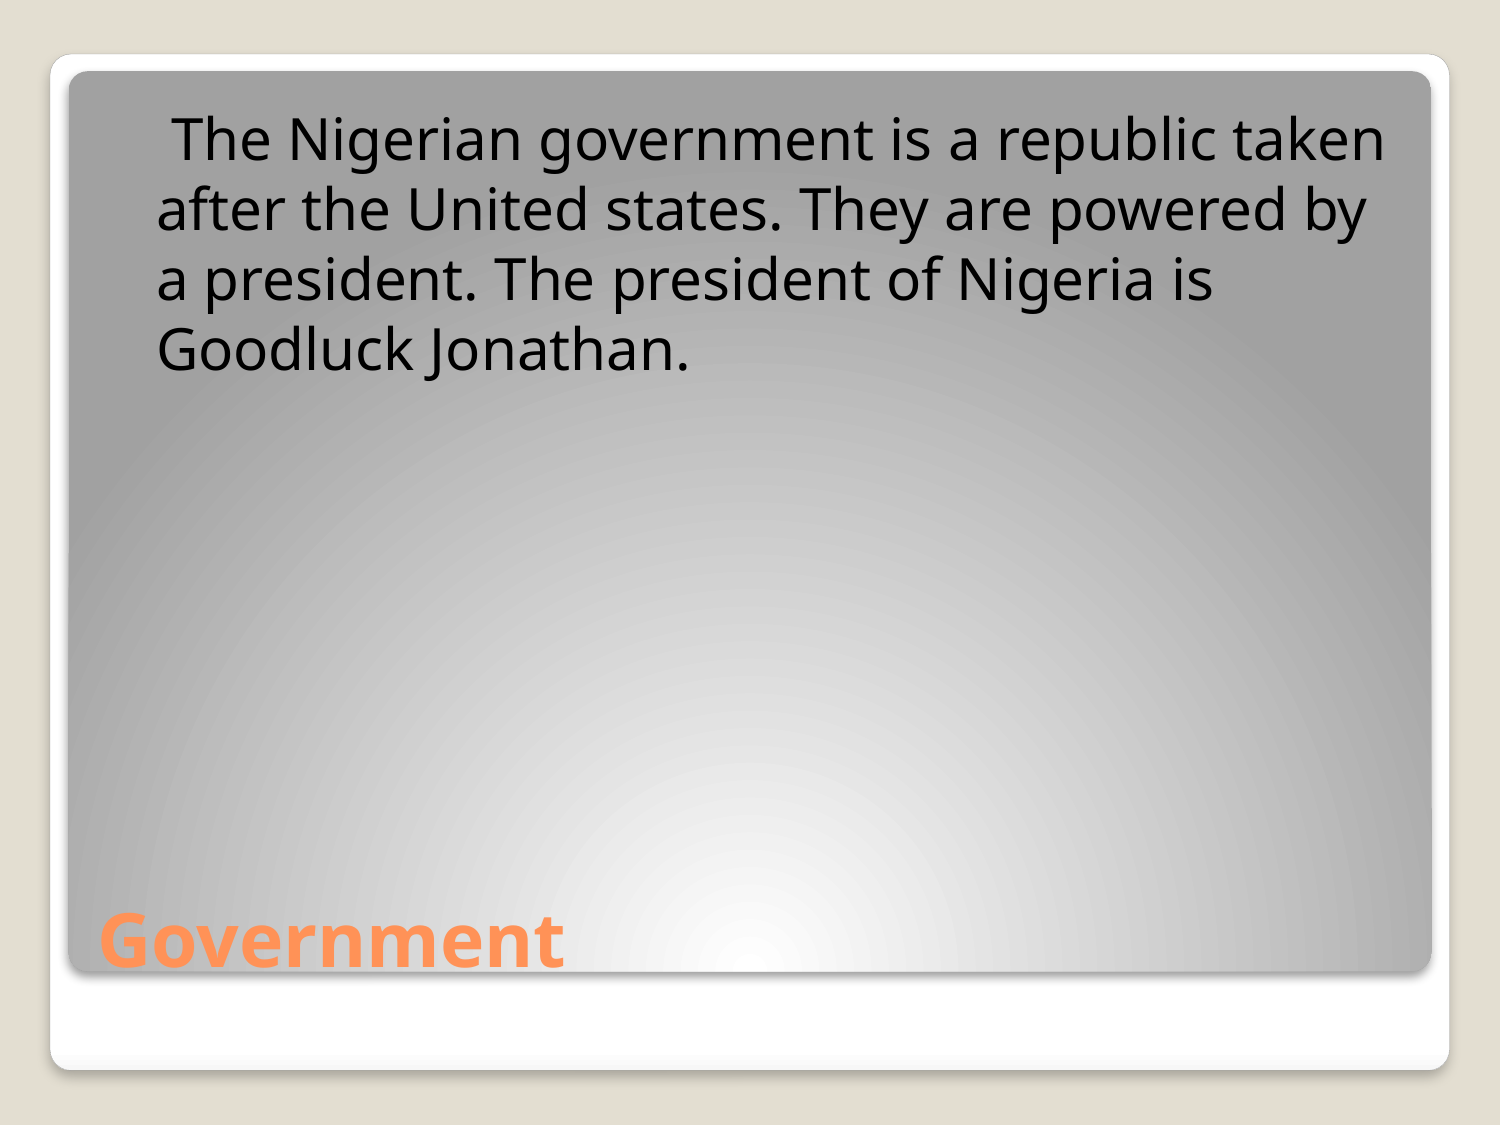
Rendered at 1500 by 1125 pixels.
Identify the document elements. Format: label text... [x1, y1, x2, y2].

title Government [82, 817, 1425, 990]
list The Nigerian government is a republic taken after the United states. They are powered by a president. The president of Nigeria is Goodluck Jonathan. [82, 86, 1425, 774]
